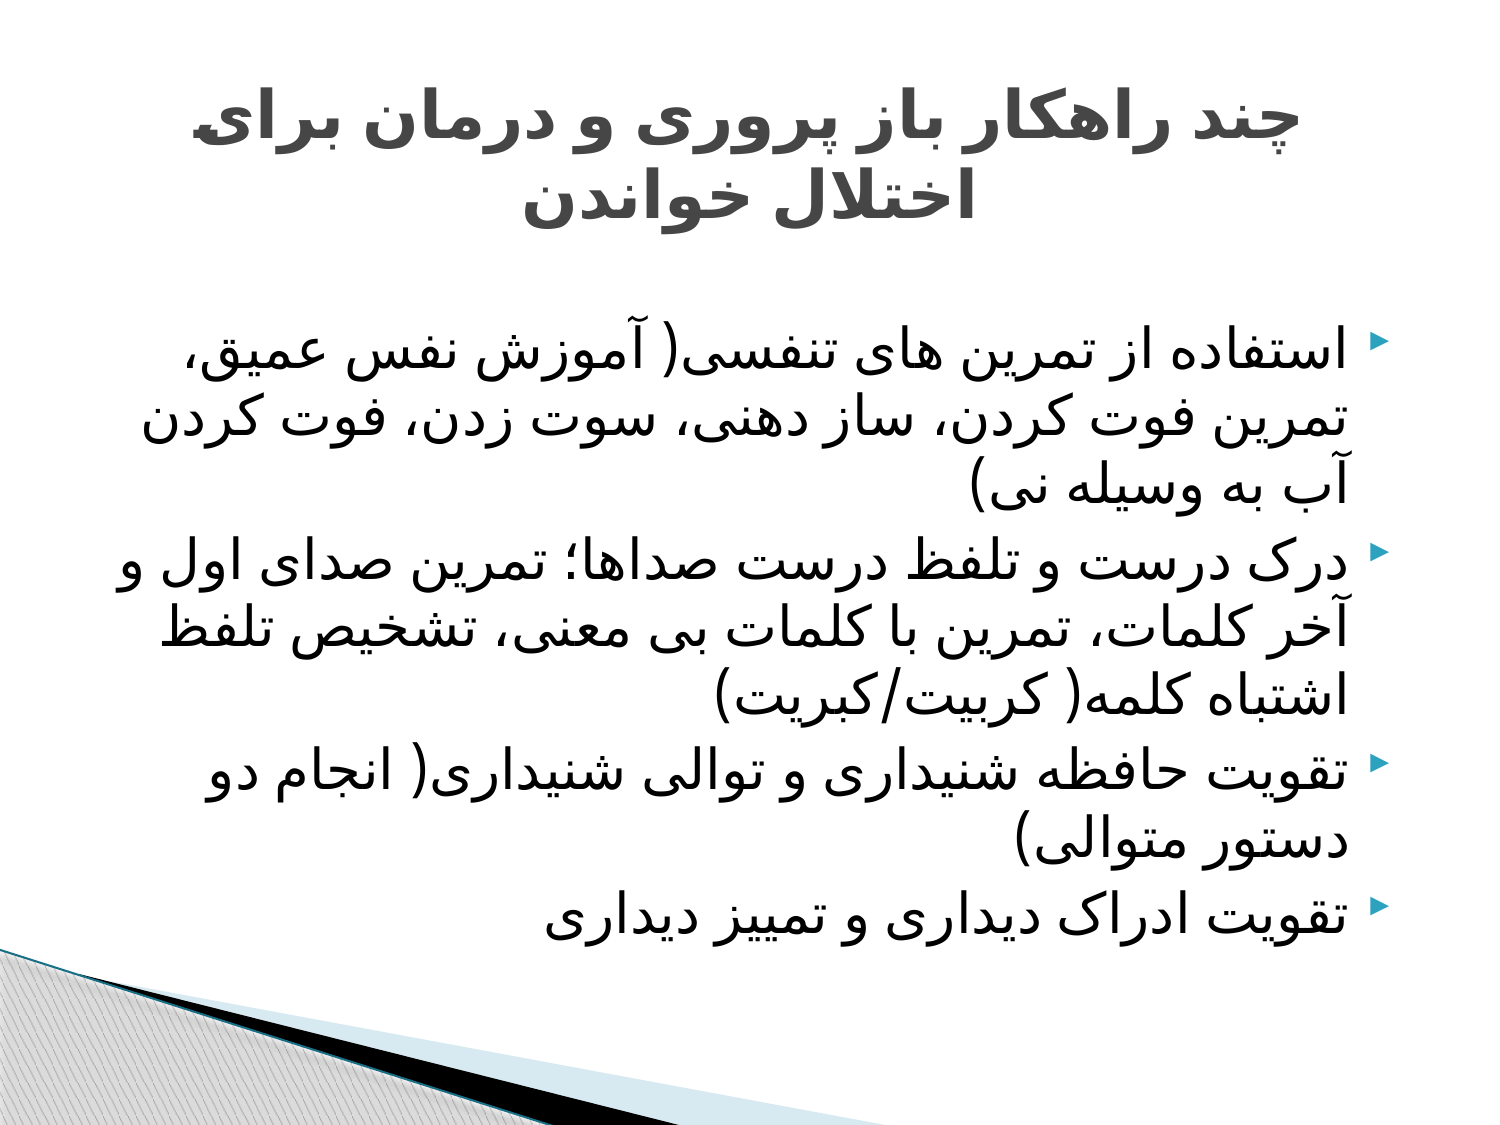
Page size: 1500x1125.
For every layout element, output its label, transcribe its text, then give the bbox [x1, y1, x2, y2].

title چند راهکار باز پروری و درمان برای اختلال خواندن [75, 45, 1425, 258]
list استفاده از تمرین های تنفسی( آموزش نفس عمیق، تمرین فوت کردن، ساز دهنی، سوت زدن، فوت کردن آب به وسیله نی) درک درست و تلفظ درست صداها؛ تمرین صدای اول و آخر کلمات، تمرین با کلمات بی معنی، تشخیص تلفظ اشتباه کلمه( کربیت/کبریت) تقویت حافظه شنیداری و توالی شنیداری( انجام دو دستور متوالی) تقویت ادراک دیداری و تمییز دیداری [75, 304, 1425, 986]
